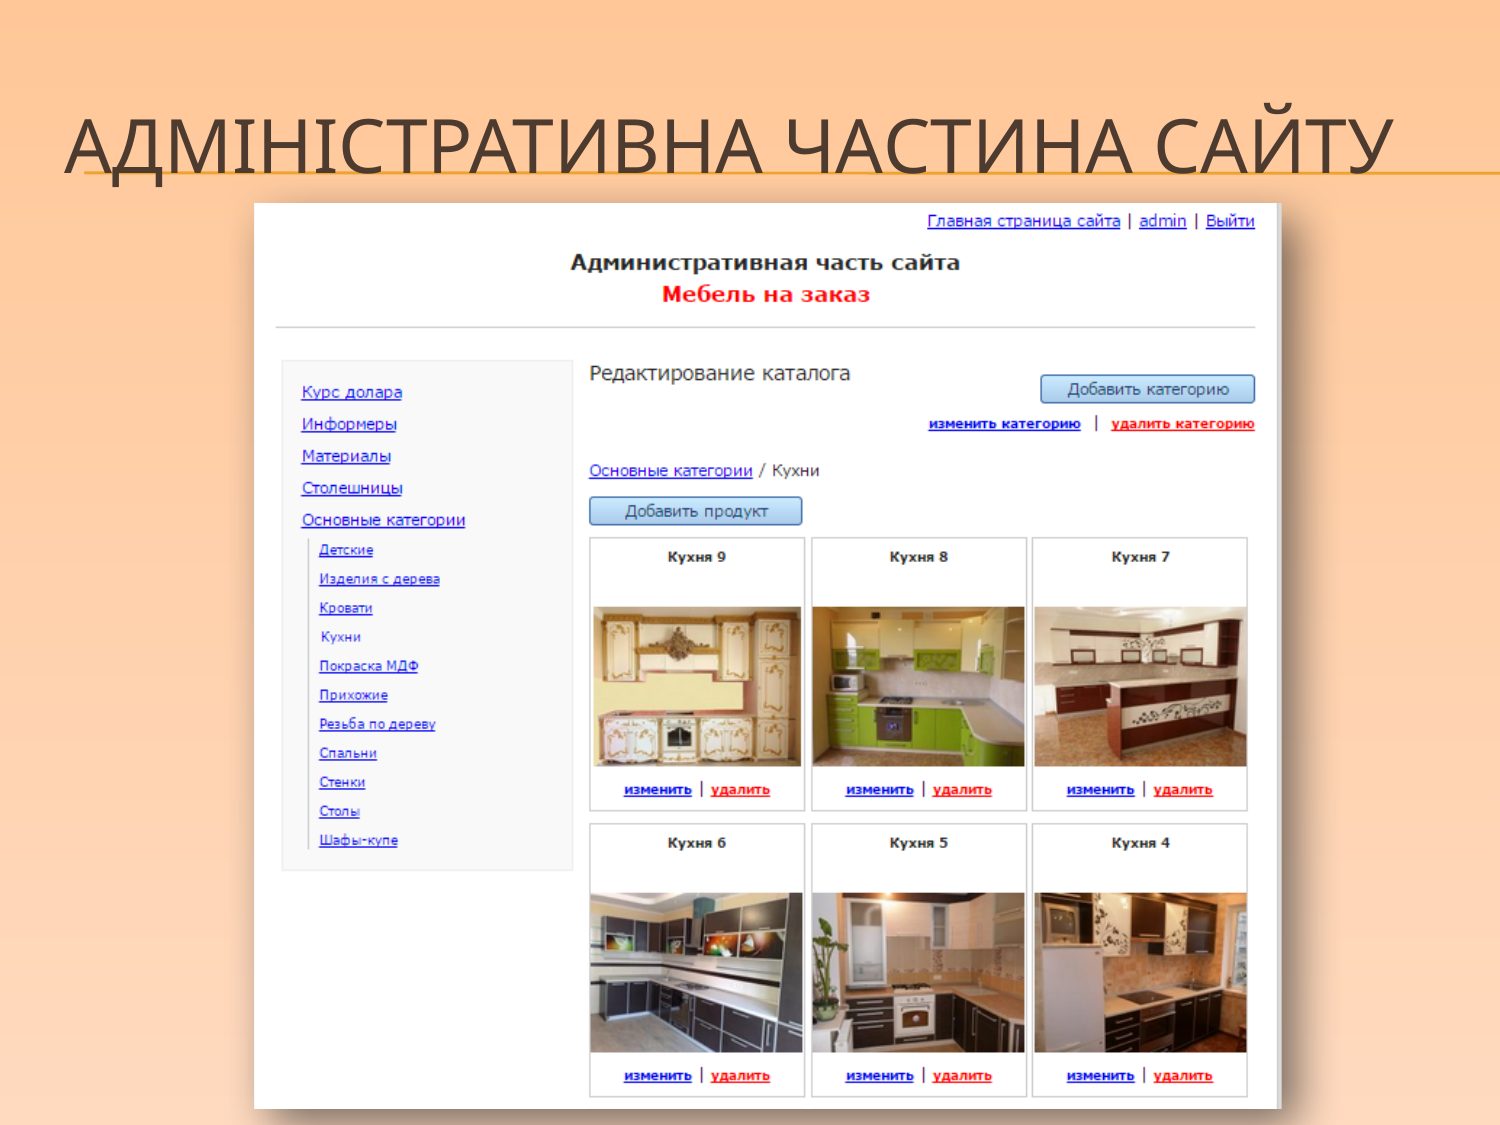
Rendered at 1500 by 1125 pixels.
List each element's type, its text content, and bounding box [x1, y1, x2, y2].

picture [253, 203, 1282, 1110]
title Адміністративна частина сайту [50, 75, 1475, 213]
